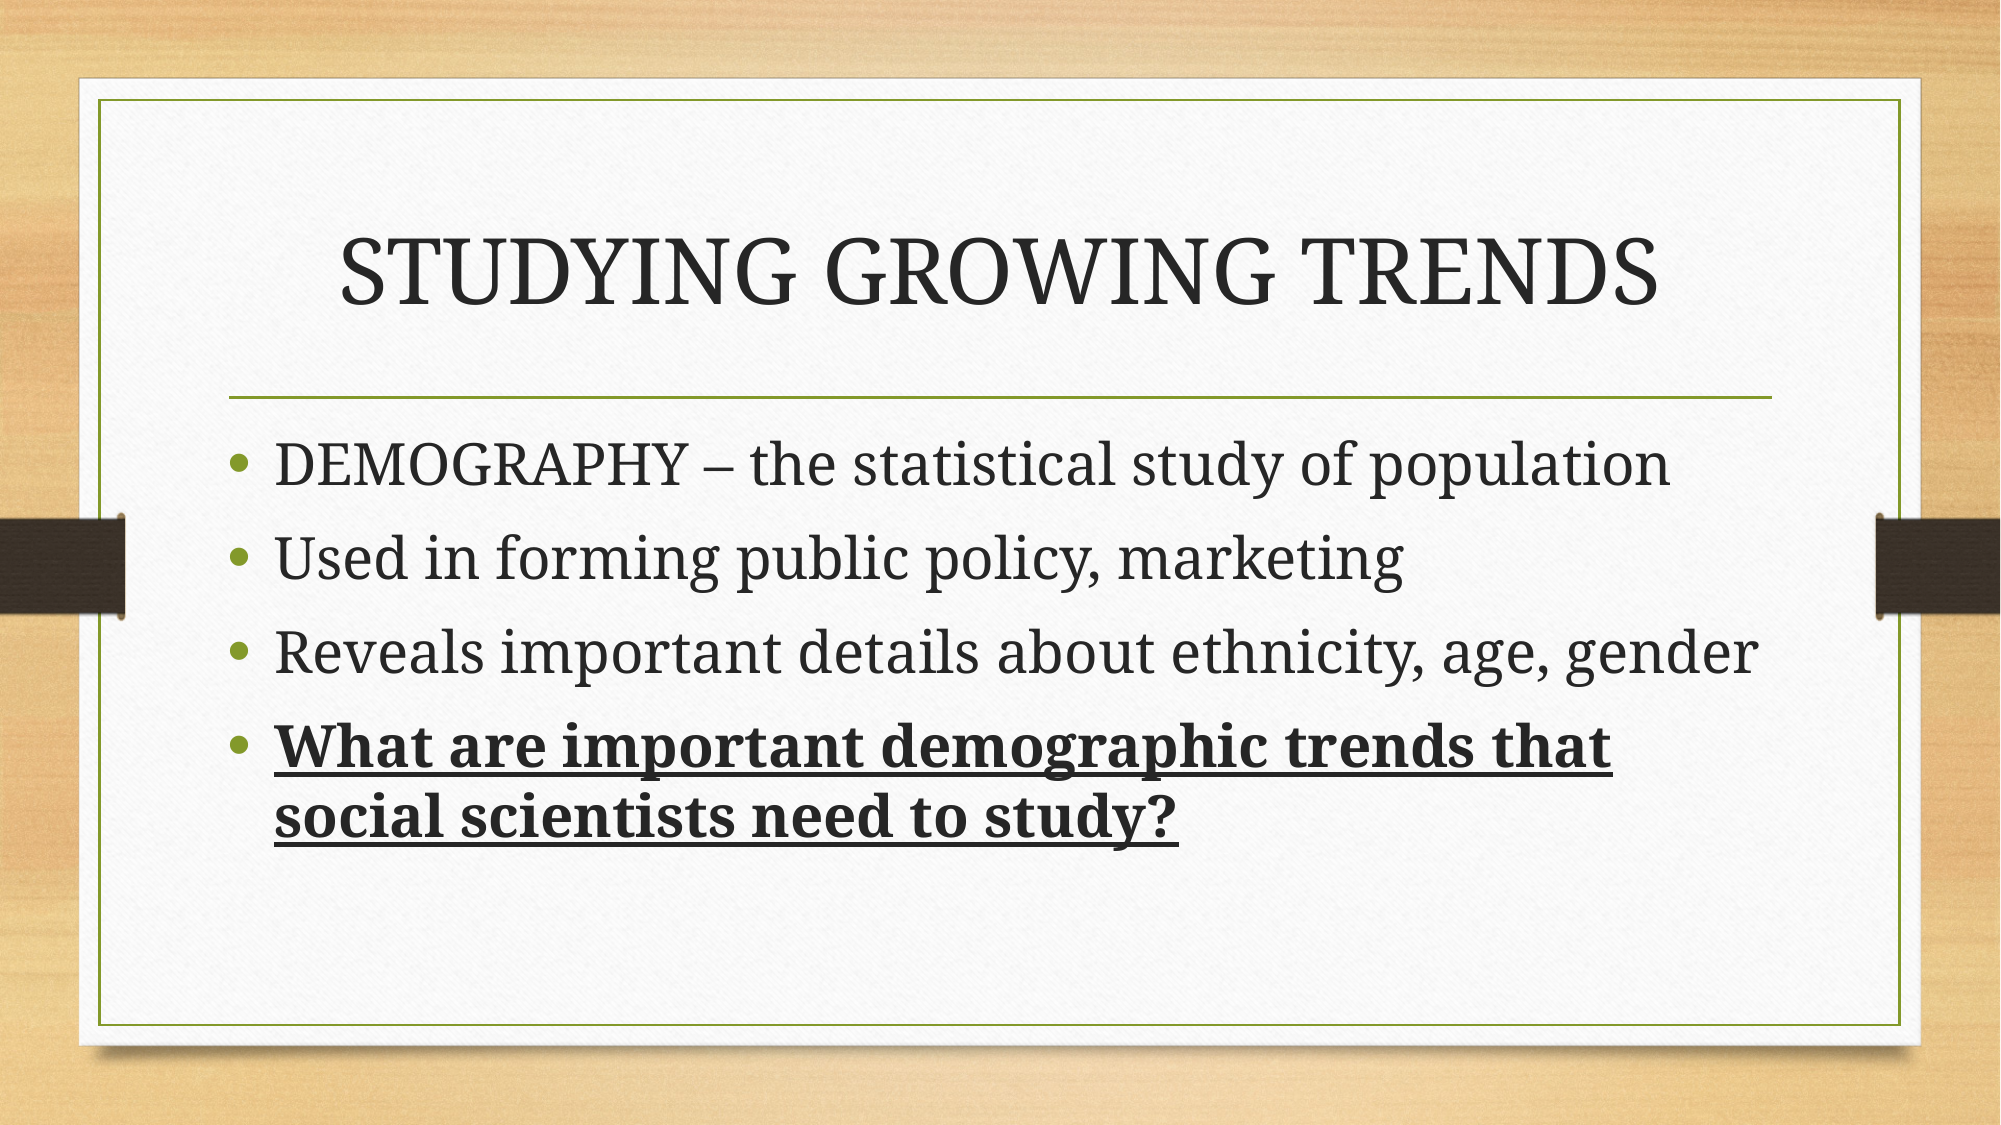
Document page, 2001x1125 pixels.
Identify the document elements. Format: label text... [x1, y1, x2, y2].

list DEMOGRAPHY – the statistical study of population Used in forming public policy, marketing Reveals important details about ethnicity, age, gender What are important demographic trends that social scientists need to study? [212, 419, 1788, 964]
title STUDYING GROWING TRENDS [212, 161, 1788, 375]
picture [0, 0, 2001, 1125]
